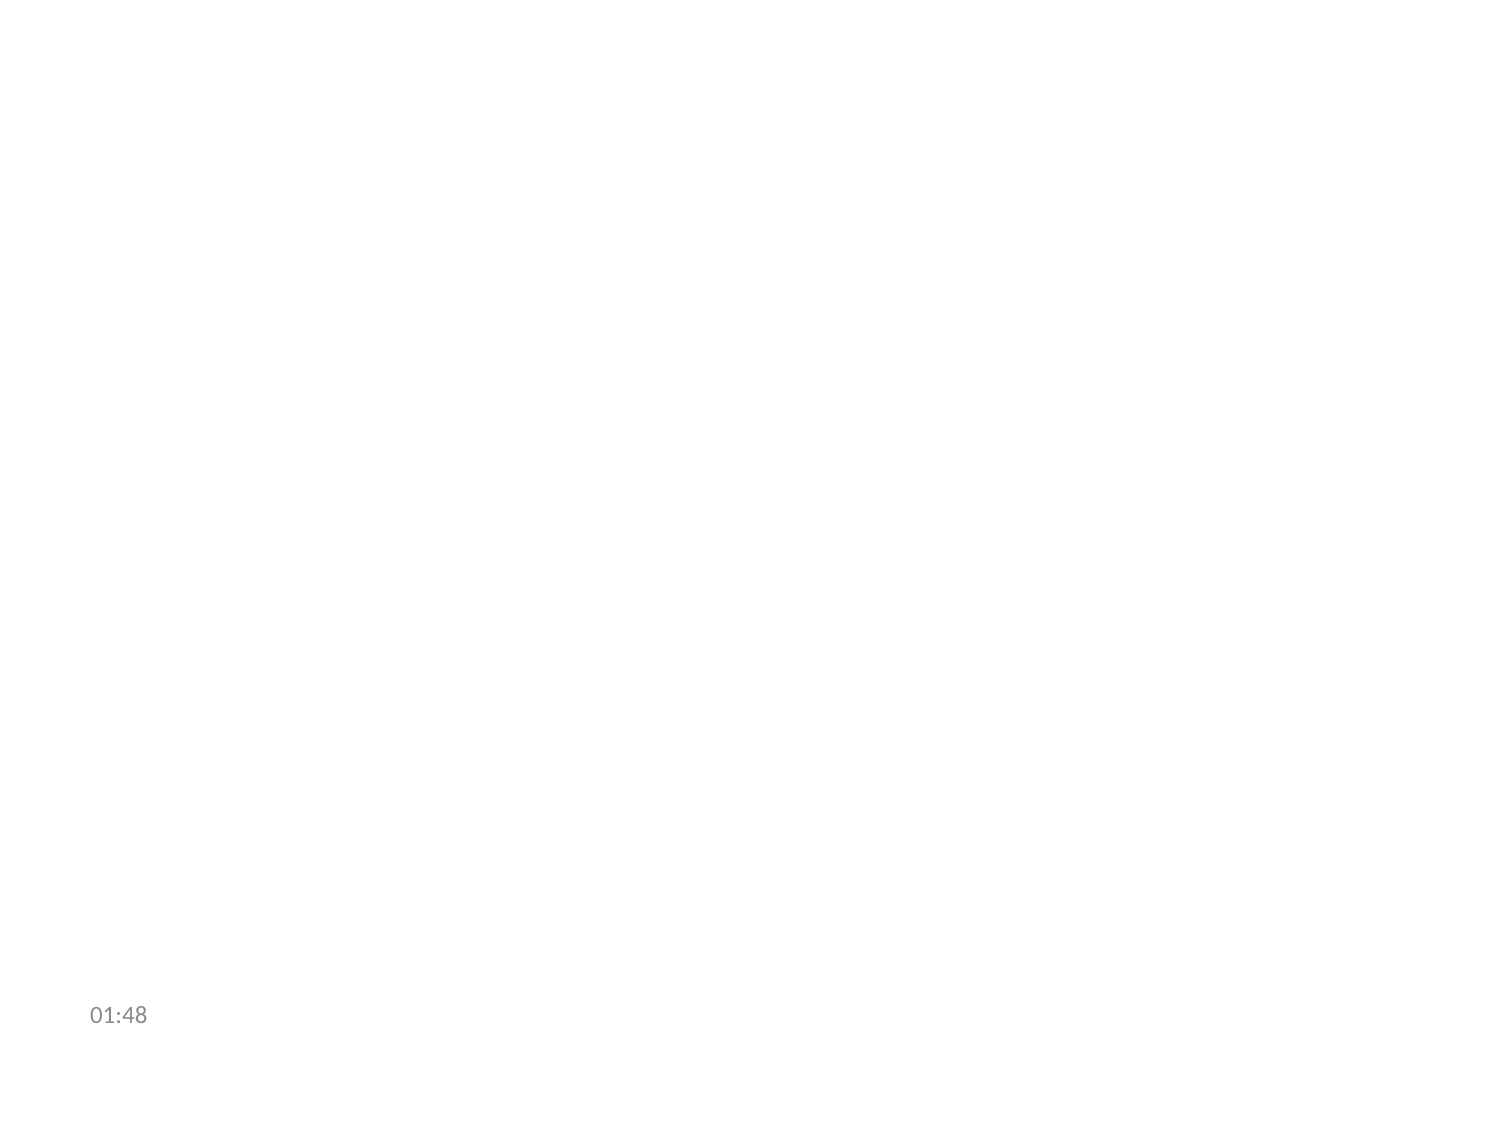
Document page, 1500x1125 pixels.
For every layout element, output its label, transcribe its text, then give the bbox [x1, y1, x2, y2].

text_box 15:35 [75, 983, 425, 1044]
